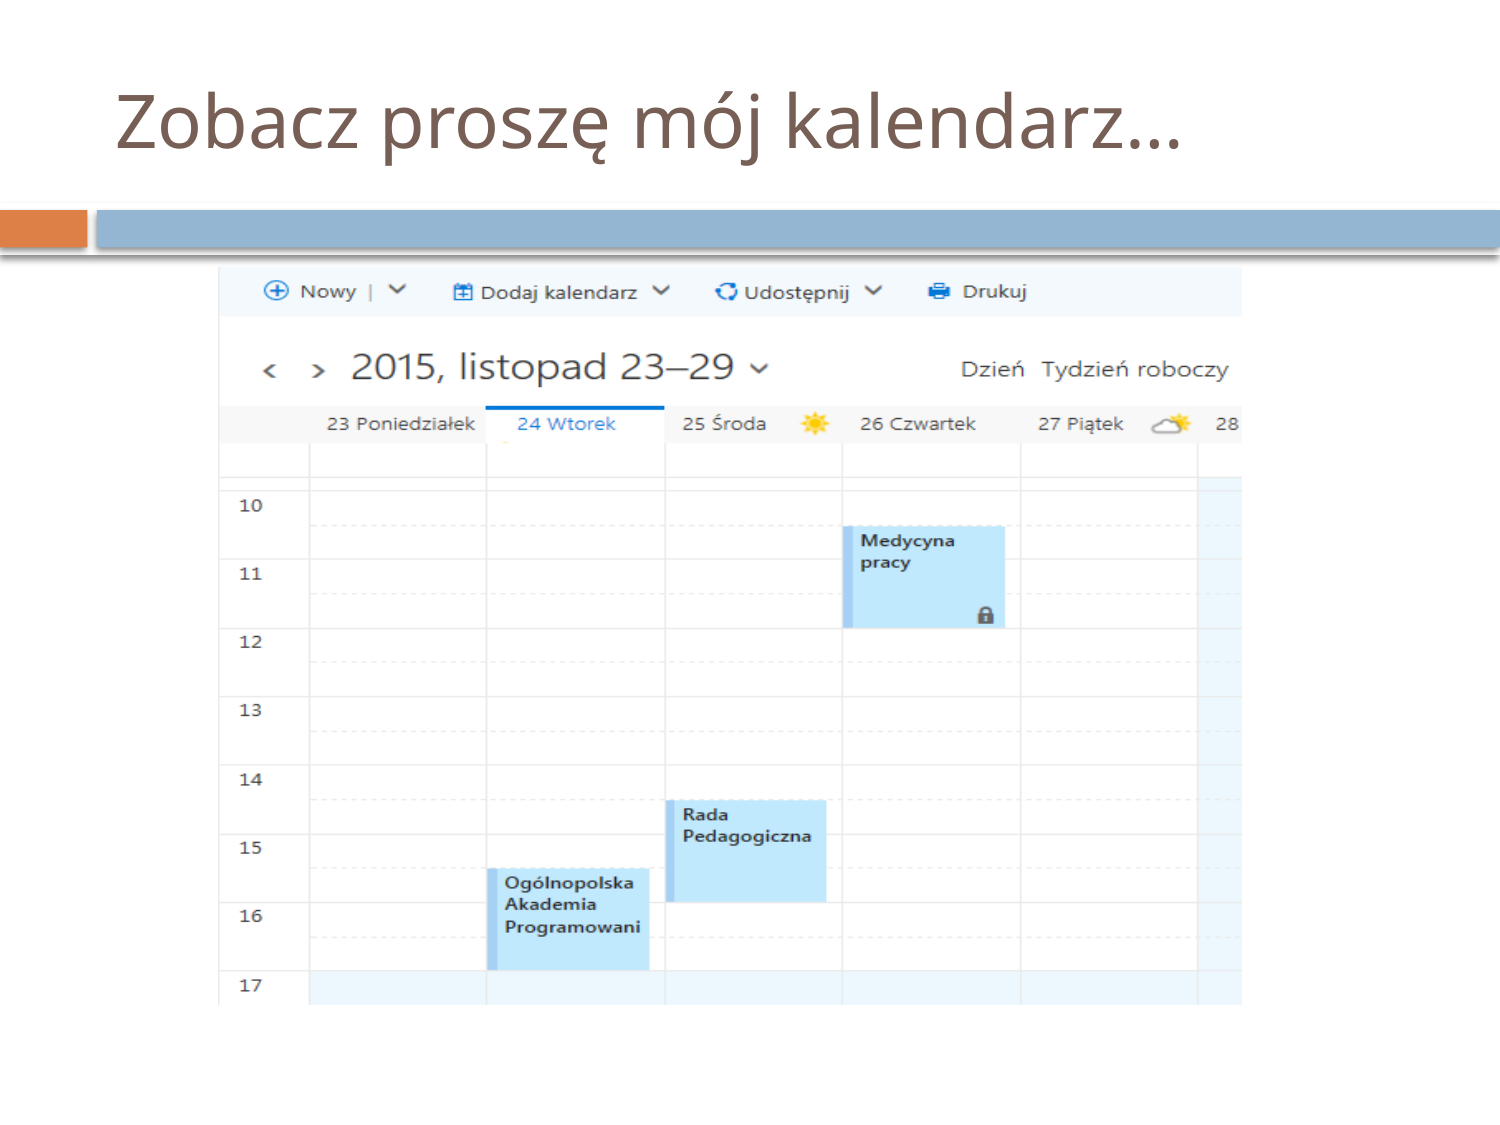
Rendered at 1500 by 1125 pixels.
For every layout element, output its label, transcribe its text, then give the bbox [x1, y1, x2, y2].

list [218, 266, 1243, 1005]
title Zobacz proszę mój kalendarz… [100, 37, 1438, 200]
